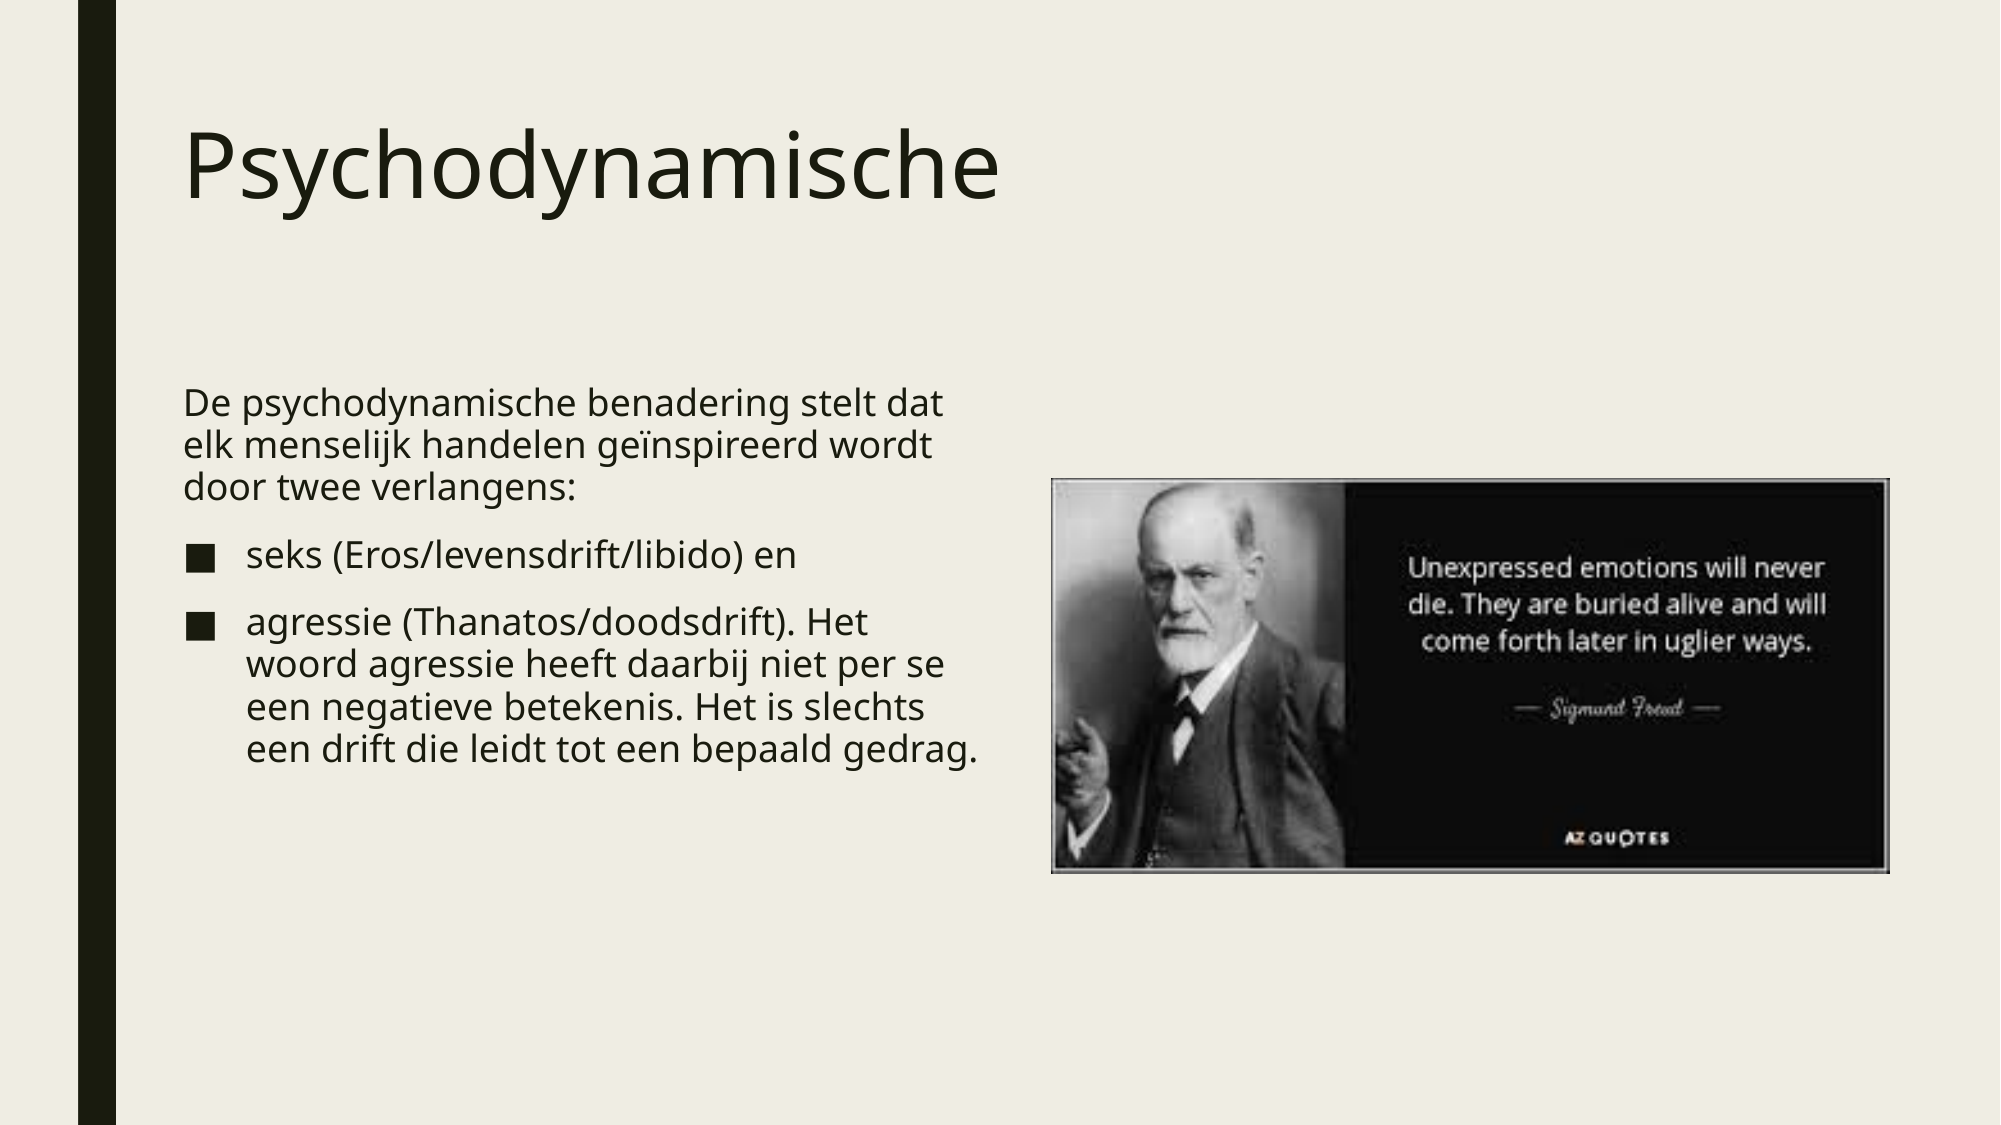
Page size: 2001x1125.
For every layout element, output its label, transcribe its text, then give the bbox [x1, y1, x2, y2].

text_box [76, 0, 119, 1125]
picture [1051, 478, 1890, 874]
list De psychodynamische benadering stelt dat elk menselijk handelen geïnspireerd wordt door twee verlangens: seks (Eros/levensdrift/libido) en agressie (Thanatos/doodsdrift). Het woord agressie heeft daarbij niet per se een negatieve betekenis. Het is slechts een drift die leidt tot een bepaald gedrag. [167, 375, 1000, 963]
title Psychodynamische [167, 112, 1890, 357]
